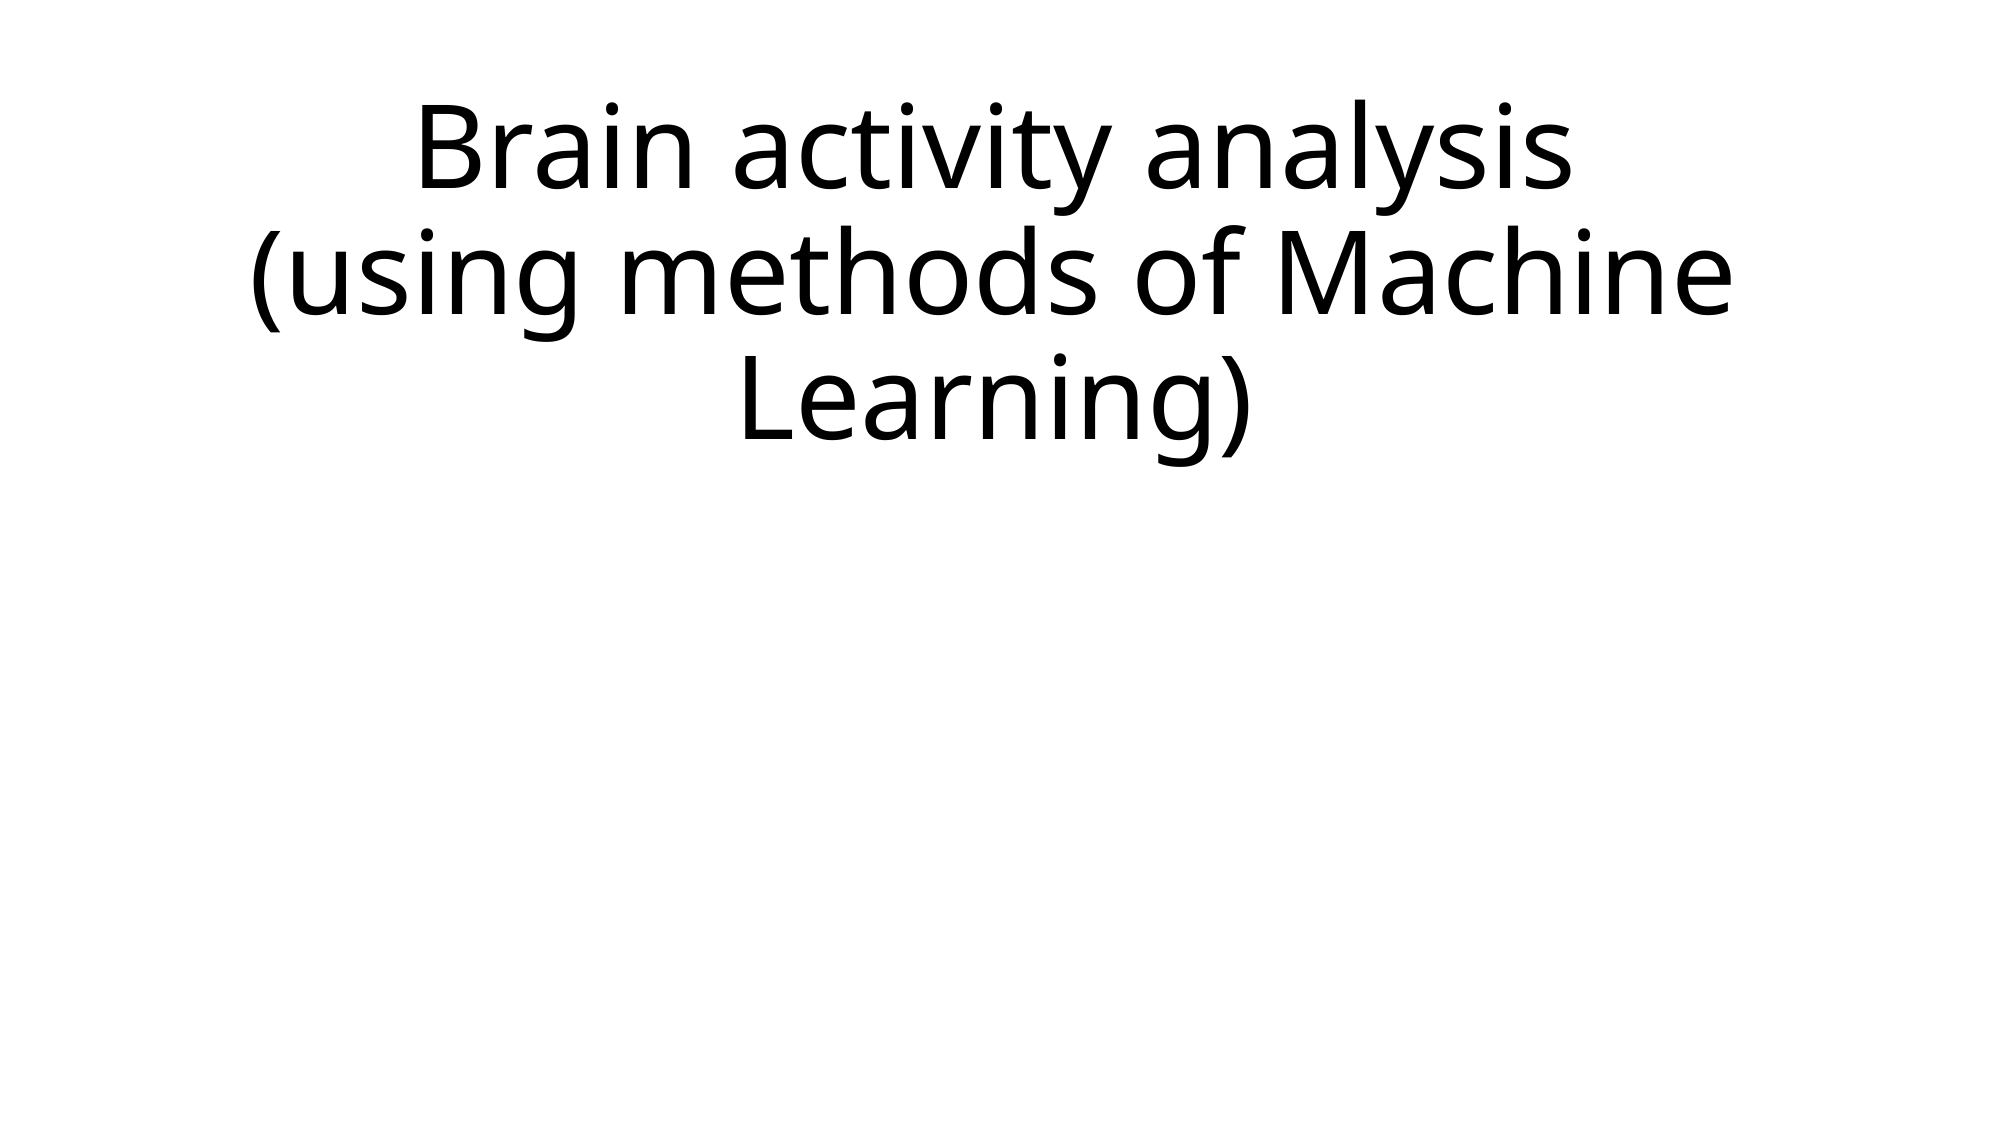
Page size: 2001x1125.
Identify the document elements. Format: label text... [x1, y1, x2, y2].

title Brain activity analysis (using methods of Machine Learning) [71, 80, 1917, 473]
